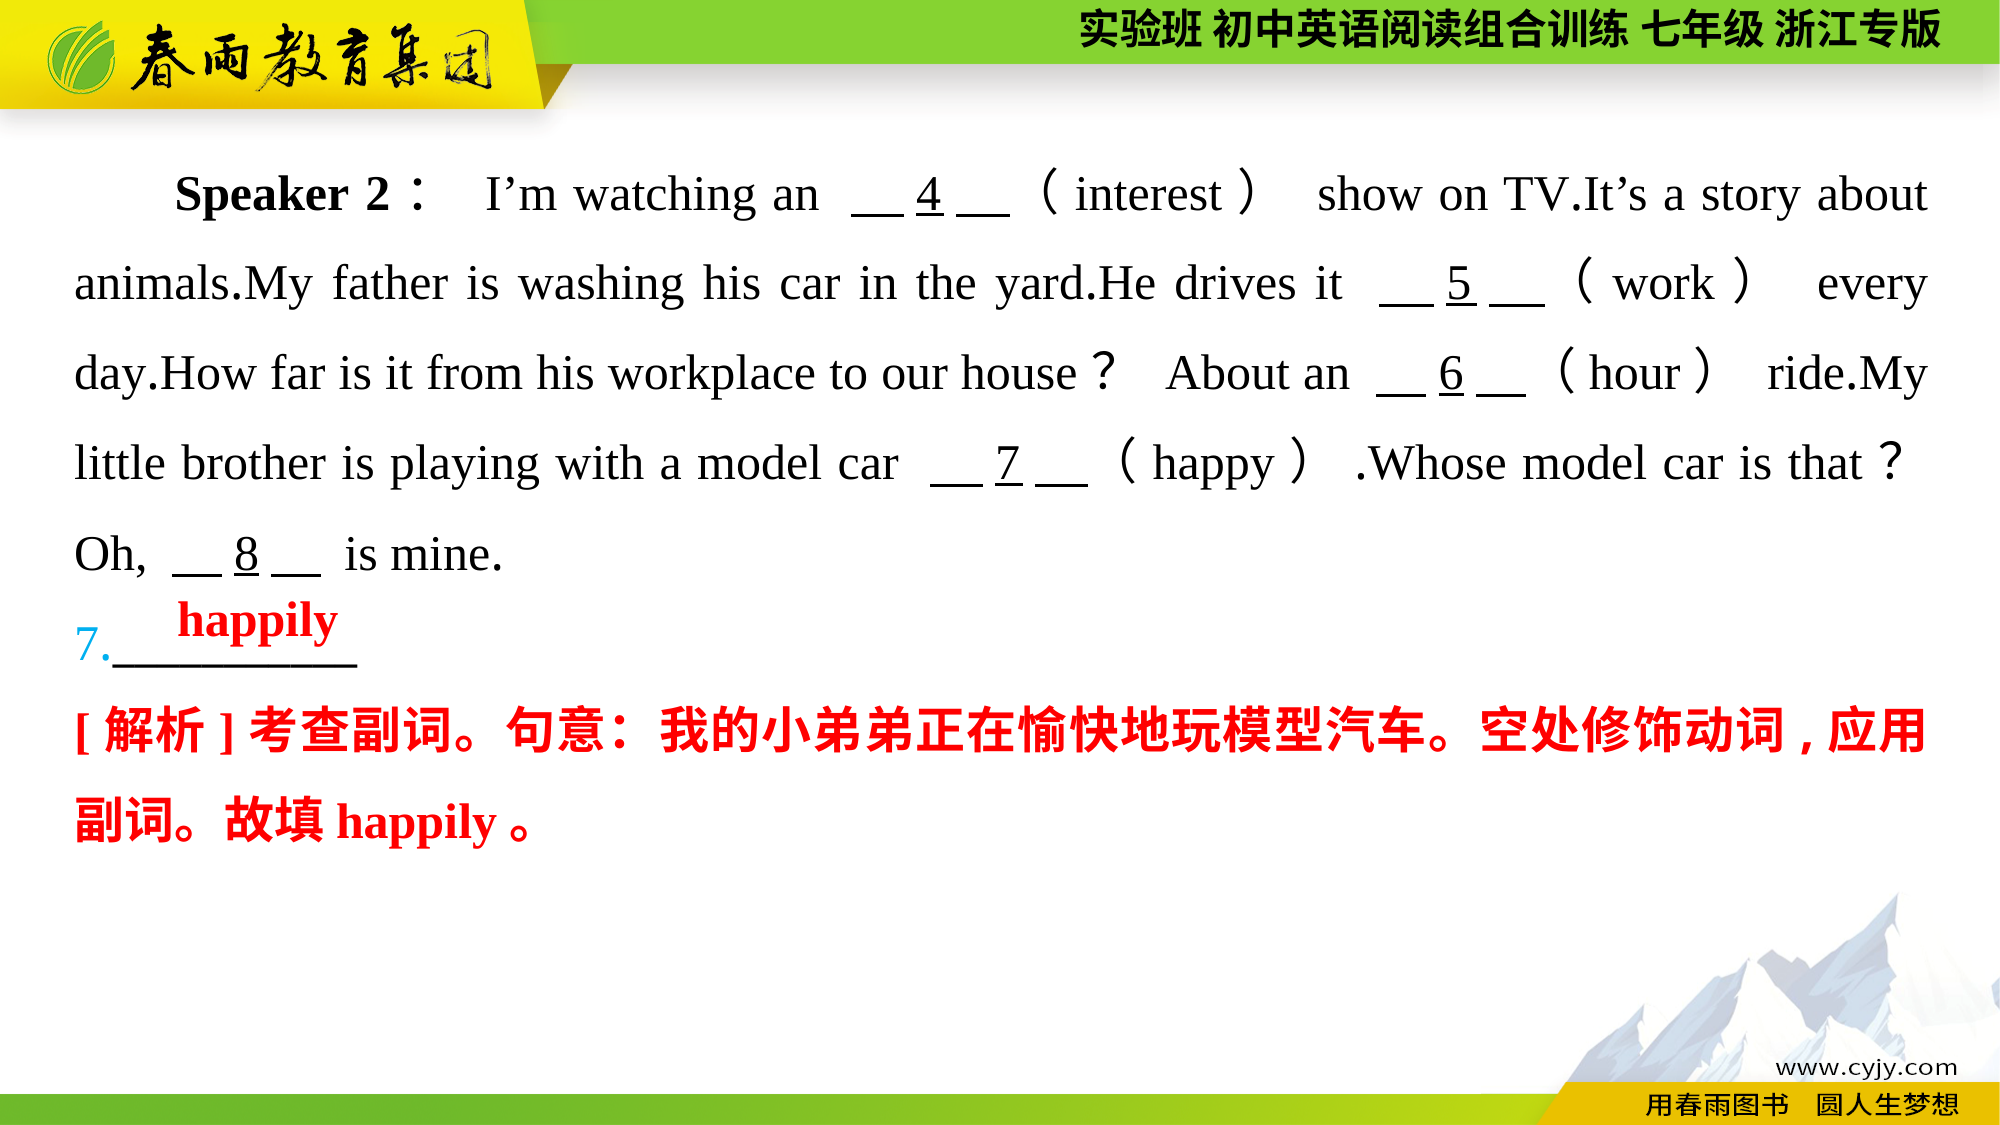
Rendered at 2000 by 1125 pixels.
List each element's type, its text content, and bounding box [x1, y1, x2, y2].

text_box happily [162, 579, 354, 654]
list Speaker 2： I’m watching an 4 （interest） show on TV.It’s a story about animals.My father is washing his car in the yard.He drives it 5 （work） every day.How far is it from his workplace to our house？ About an 6 （hour） ride.My little brother is playing with a model car 7 （happy）.Whose model car is that？ Oh, 8 is mine. 7.___________ [59, 122, 1944, 660]
picture [0, 0, 2000, 1125]
text_box [解析]考查副词。句意：我的小弟弟正在愉快地玩模型汽车。空处修饰动词,应用副词。故填happily。 [59, 660, 1944, 856]
